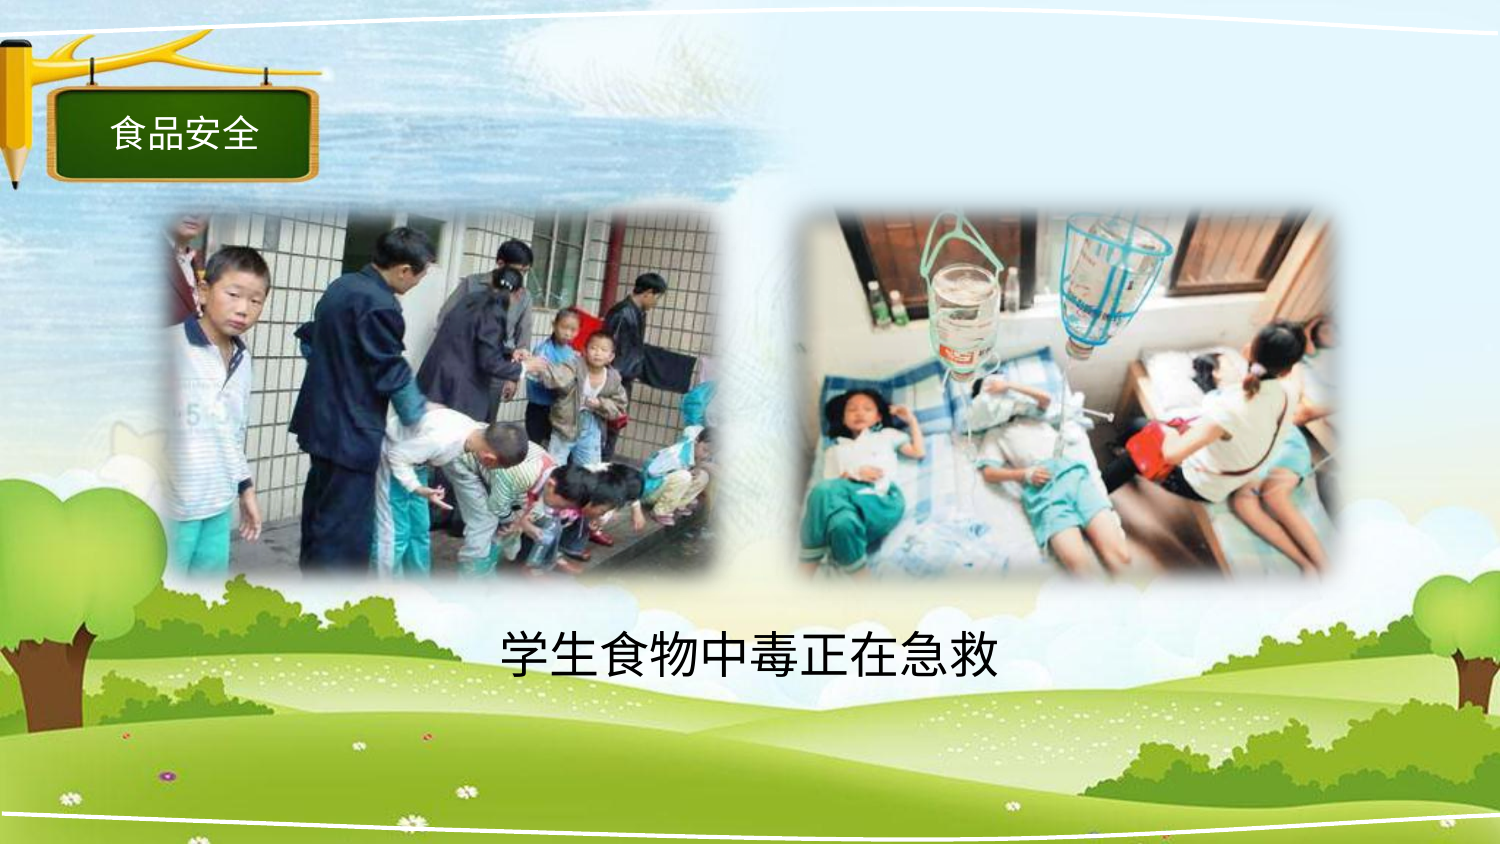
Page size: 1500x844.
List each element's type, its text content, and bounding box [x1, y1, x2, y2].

text_box 食品安全 [94, 103, 275, 163]
text_box 学生食物中毒正在急救 [485, 615, 1015, 691]
picture [0, 0, 1500, 844]
